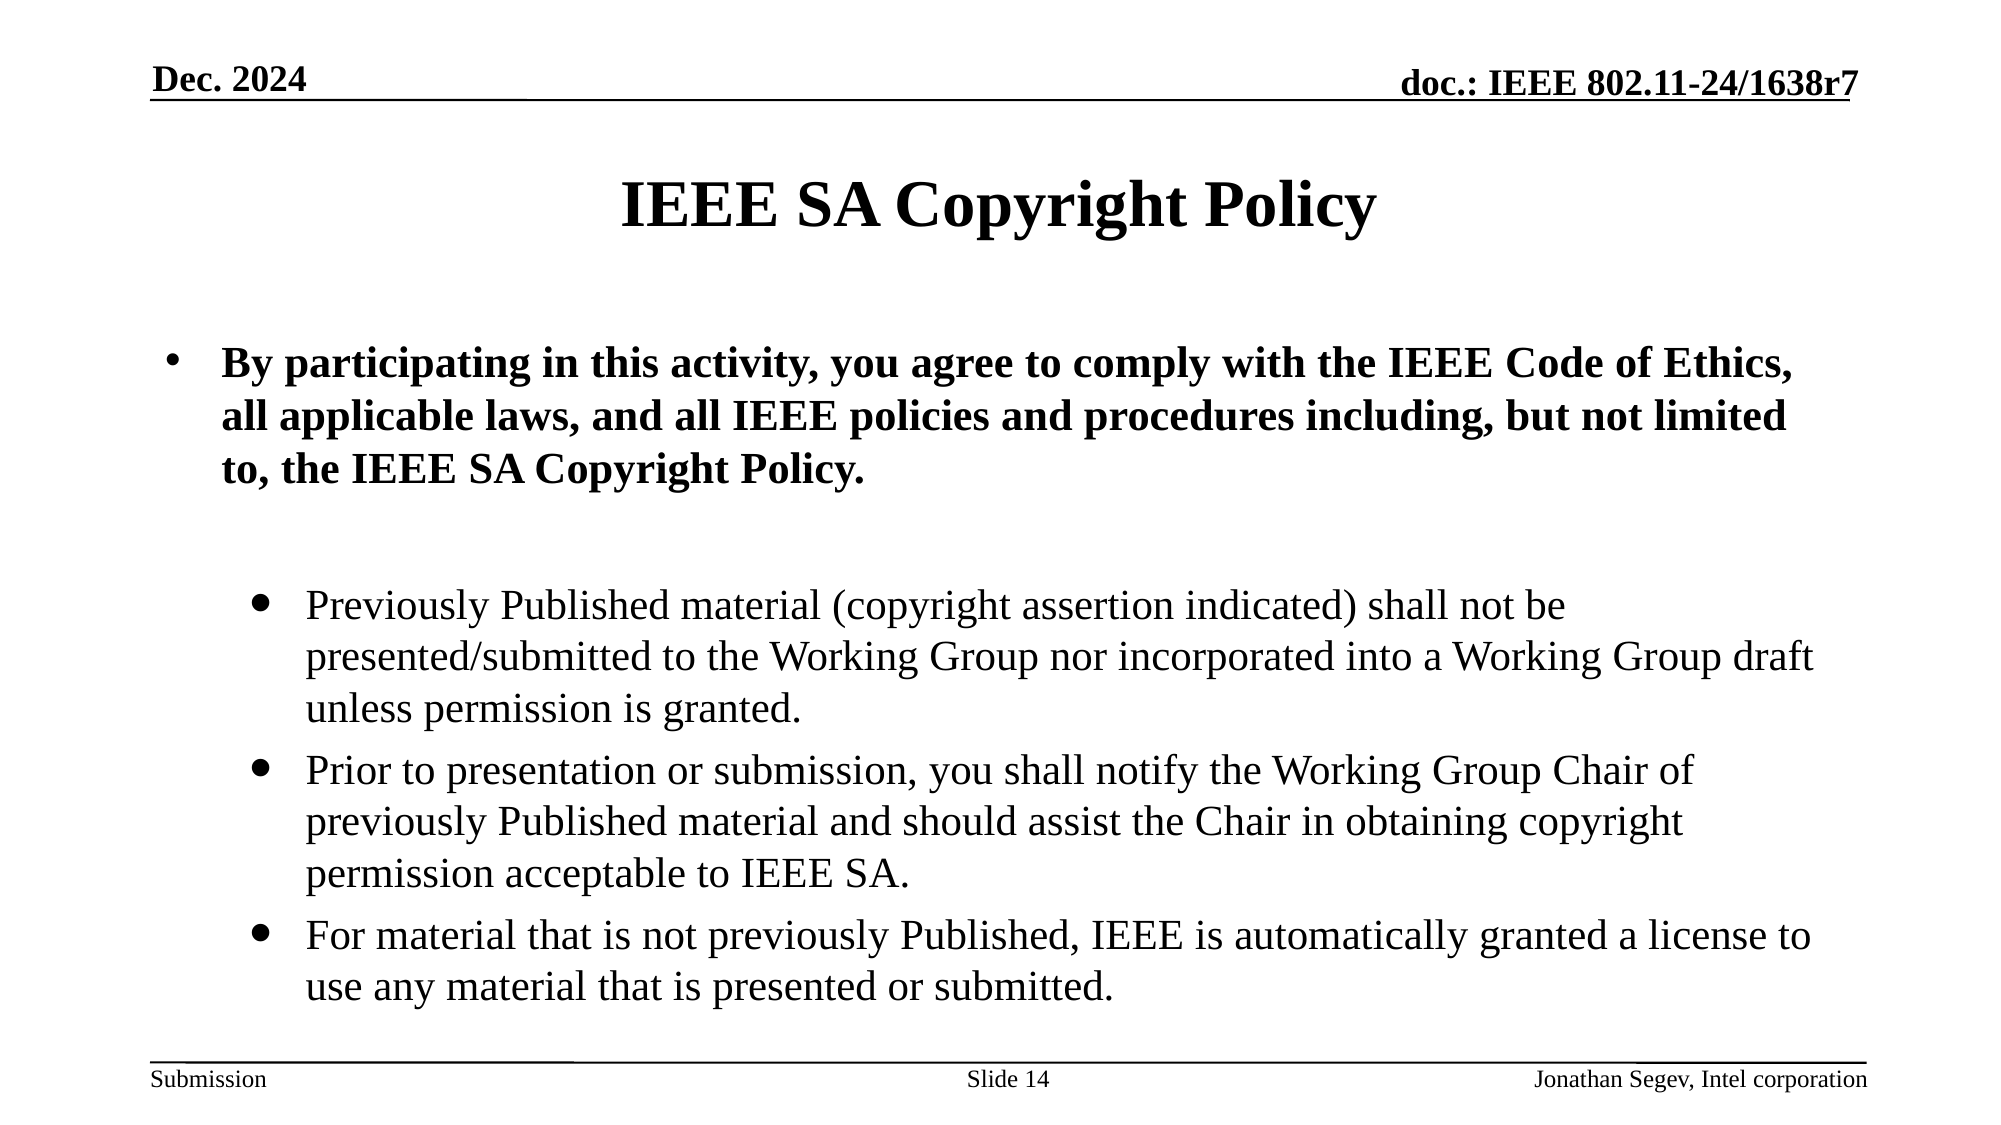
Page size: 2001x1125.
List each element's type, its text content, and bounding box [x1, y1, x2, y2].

list By participating in this activity, you agree to comply with the IEEE Code of Ethics, all applicable laws, and all IEEE policies and procedures including, but not limited to, the IEEE SA Copyright Policy. Previously Published material (copyright assertion indicated) shall not be presented/submitted to the Working Group nor incorporated into a Working Group draft unless permission is granted. Prior to presentation or submission, you shall notify the Working Group Chair of previously Published material and should assist the Chair in obtaining copyright permission acceptable to IEEE SA. For material that is not previously Published, IEEE is automatically granted a license to use any material that is presented or submitted. [149, 324, 1850, 1000]
title IEEE SA Copyright Policy [149, 112, 1850, 288]
footer Jonathan Segev, Intel corporation [1171, 1061, 1869, 1093]
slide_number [152, 54, 563, 100]
slide_number Slide 14 [950, 1061, 1067, 1123]
